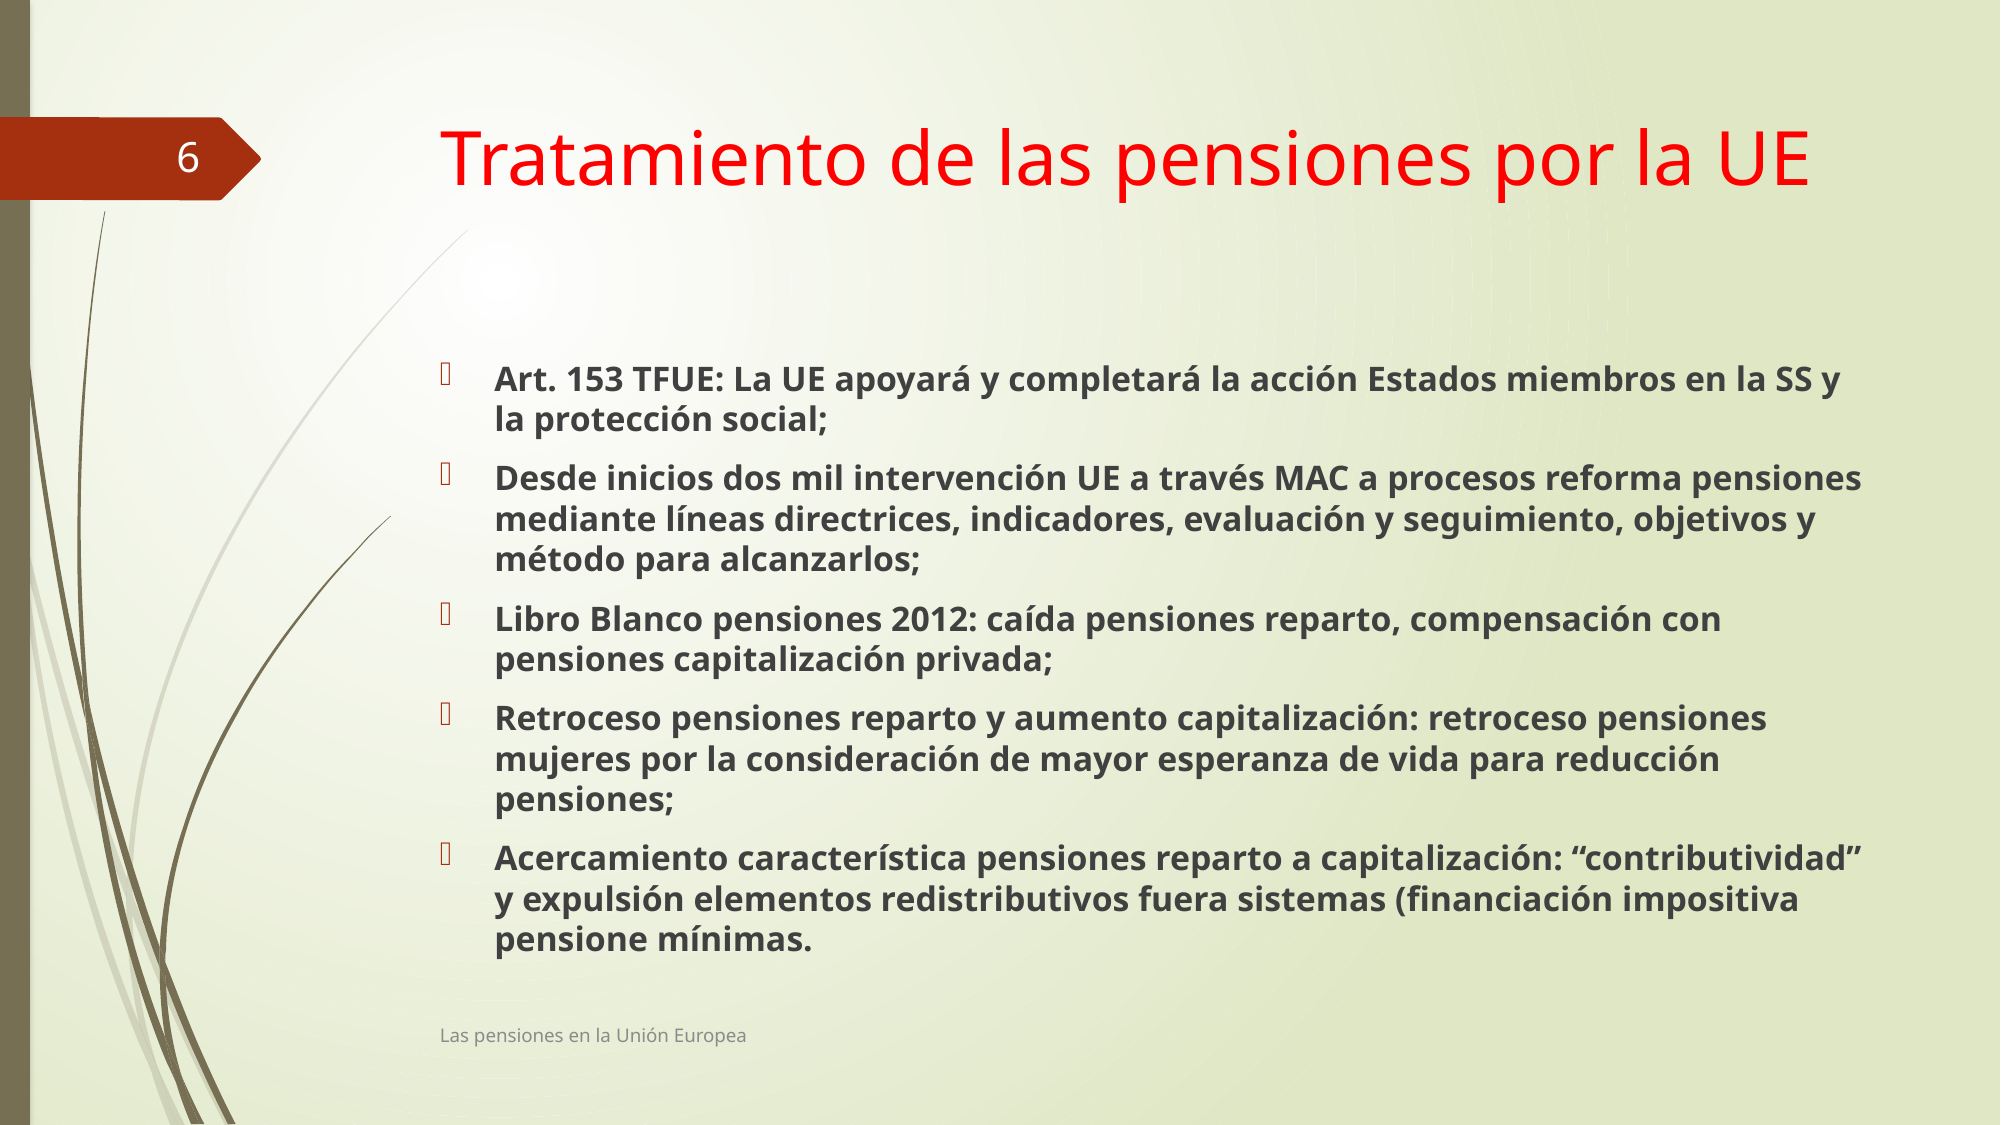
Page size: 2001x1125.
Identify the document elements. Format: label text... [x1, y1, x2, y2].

list Art. 153 TFUE: La UE apoyará y completará la acción Estados miembros en la SS y la protección social; Desde inicios dos mil intervención UE a través MAC a procesos reforma pensiones mediante líneas directrices, indicadores, evaluación y seguimiento, objetivos y método para alcanzarlos; Libro Blanco pensiones 2012: caída pensiones reparto, compensación con pensiones capitalización privada; Retroceso pensiones reparto y aumento capitalización: retroceso pensiones mujeres por la consideración de mayor esperanza de vida para reducción pensiones; Acercamiento característica pensiones reparto a capitalización: “contributividad” y expulsión elementos redistributivos fuera sistemas (financiación impositiva pensione mínimas. [424, 350, 1888, 970]
footer Las pensiones en la Unión Europea [424, 1006, 1675, 1067]
slide_number 6 [87, 129, 216, 190]
title Tratamiento de las pensiones por la UE [425, 102, 1888, 313]
